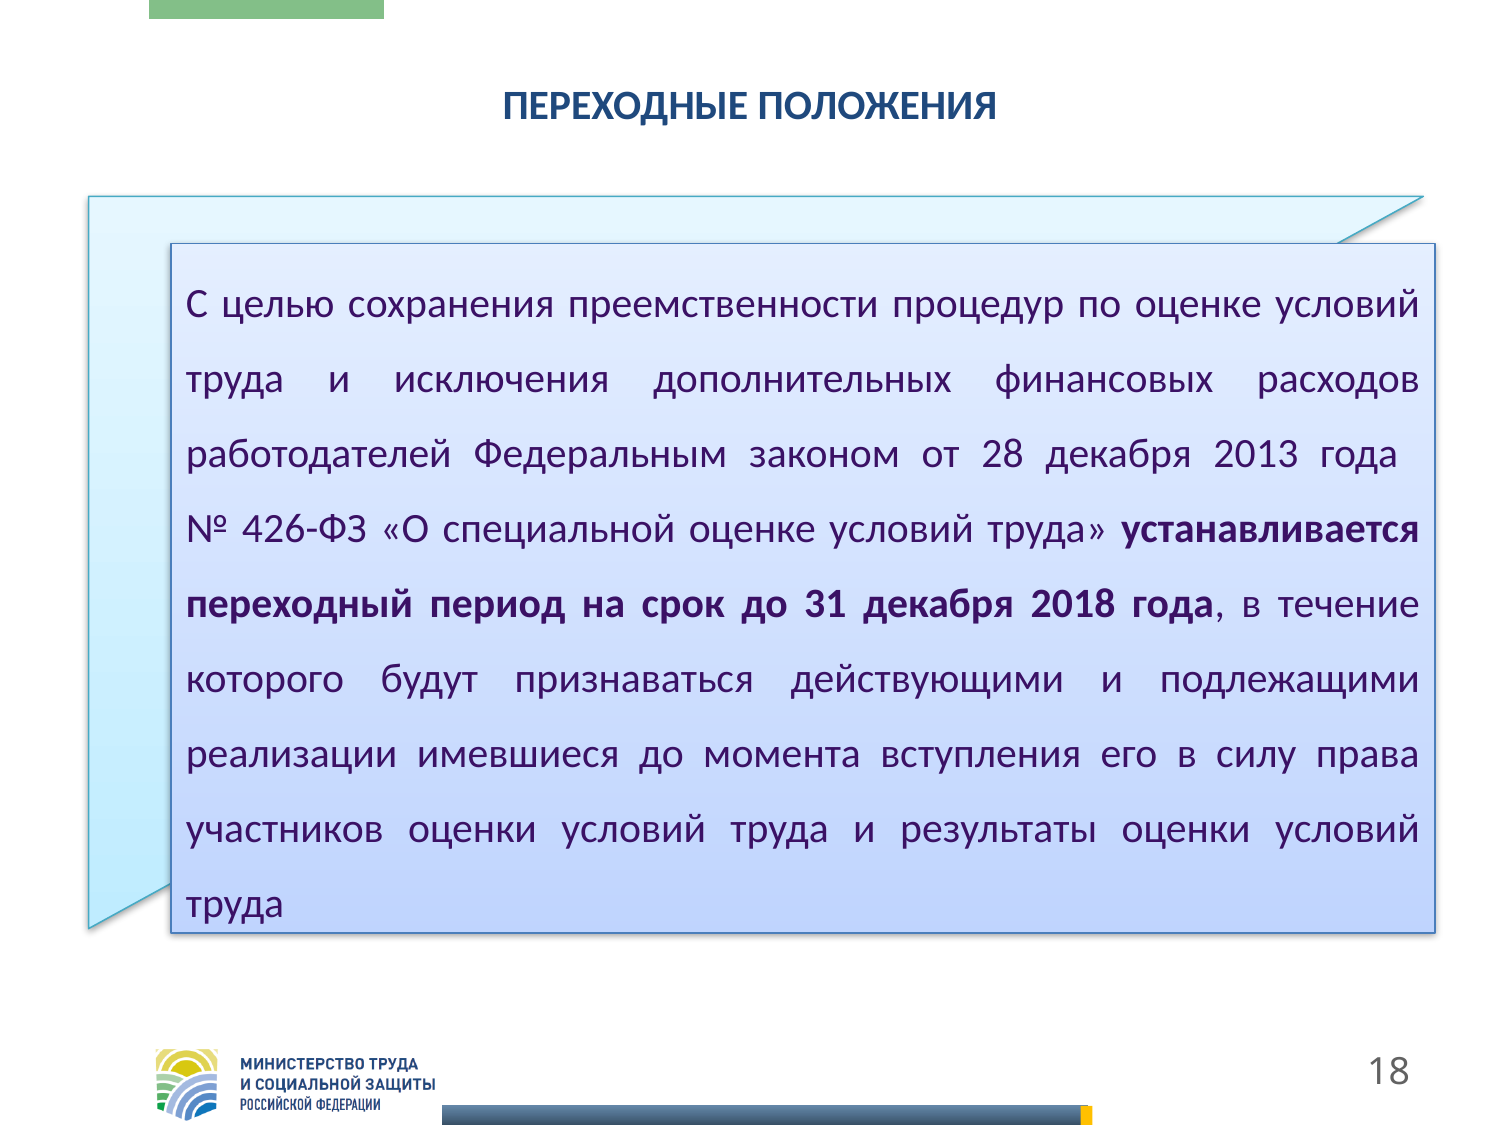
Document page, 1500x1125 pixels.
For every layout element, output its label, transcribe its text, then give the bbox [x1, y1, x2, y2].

slide_number 18 [1074, 1042, 1425, 1103]
picture [147, 1043, 444, 1125]
text_box [448, 1105, 1079, 1125]
title ПЕРЕХОДНЫЕ ПОЛОЖЕНИЯ [74, 1, 1426, 205]
text_box [1079, 1104, 1094, 1125]
picture [149, 0, 385, 19]
text_box С целью сохранения преемственности процедур по оценке условий труда и исключения дополнительных финансовых расходов работодателей Федеральным законом от 28 декабря 2013 года № 426-ФЗ «О специальной оценке условий труда» устанавливается переходный период на срок до 31 декабря 2018 года, в течение которого будут признаваться действующими и подлежащими реализации имевшиеся до момента вступления его в силу права участников оценки условий труда и результаты оценки условий труда [170, 243, 1436, 934]
text_box [87, 205, 1410, 930]
